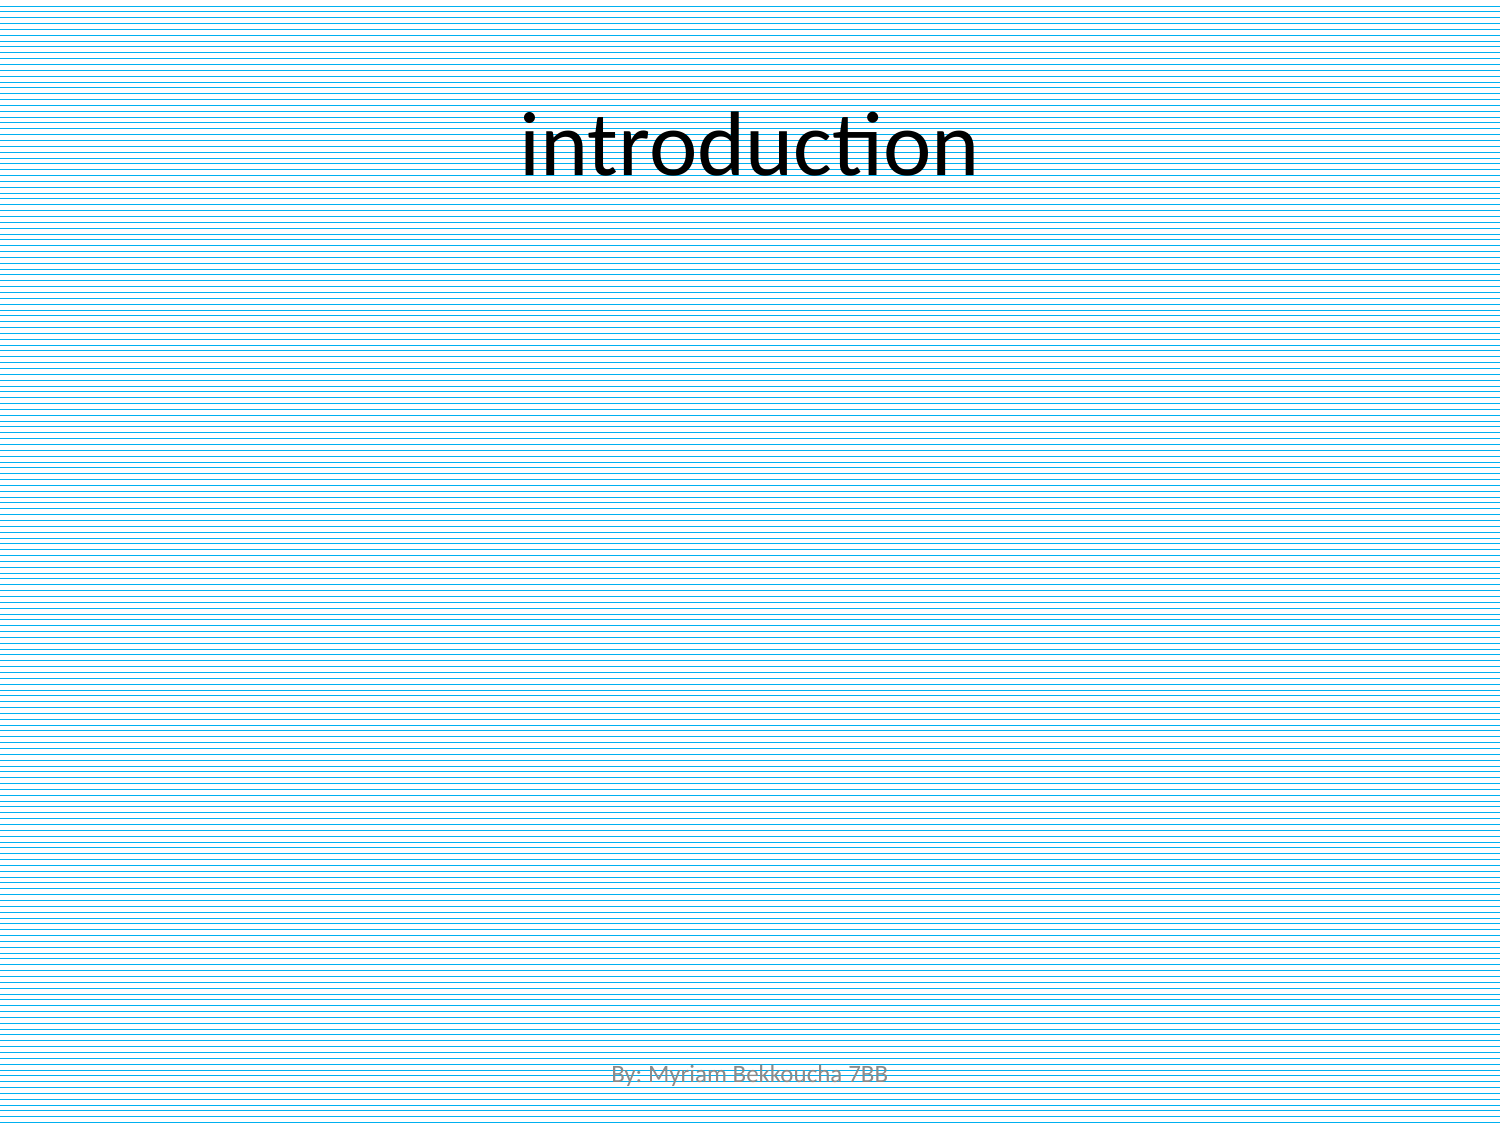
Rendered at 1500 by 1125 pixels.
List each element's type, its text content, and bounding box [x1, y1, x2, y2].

title introduction [75, 45, 1425, 233]
footer By: Myriam Bekkoucha 7BB [512, 1042, 988, 1103]
